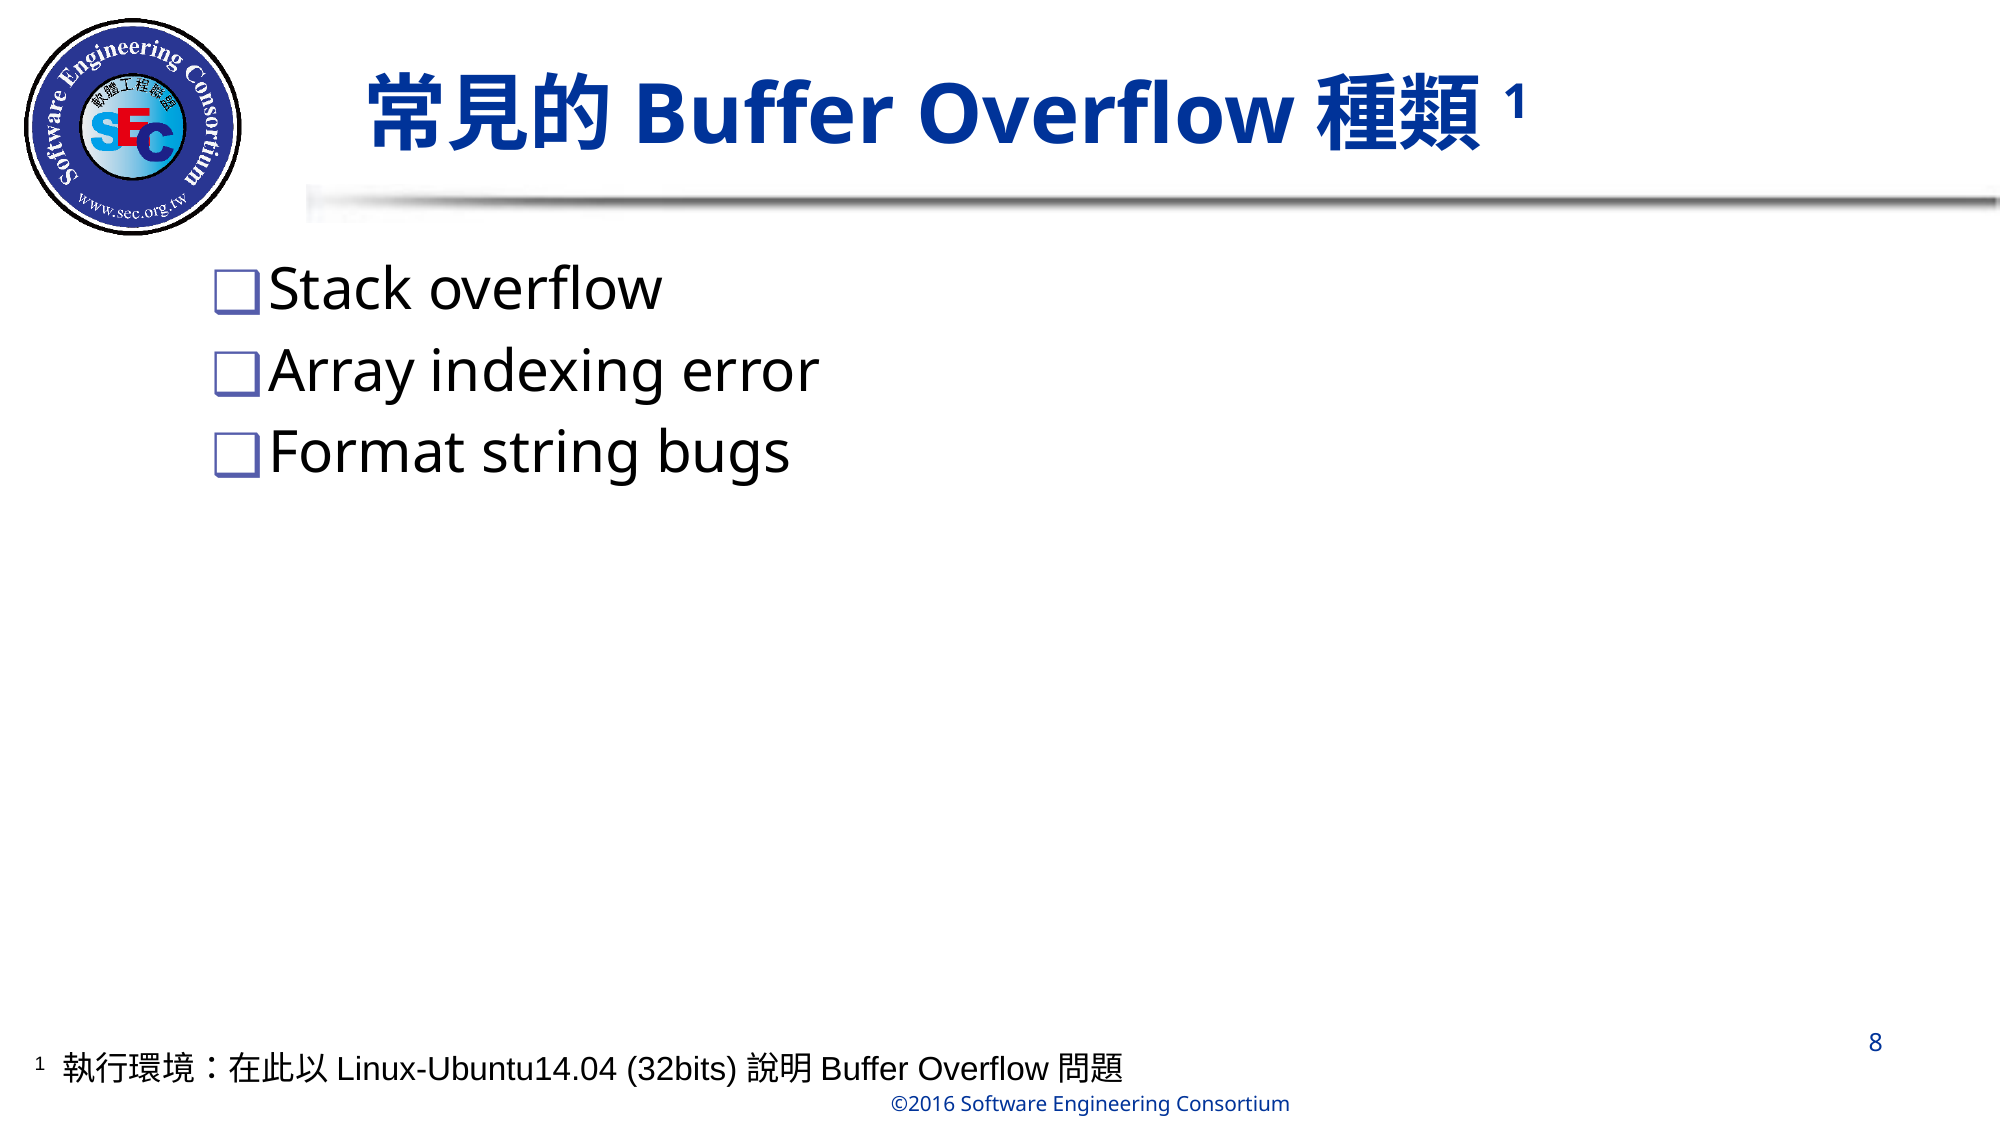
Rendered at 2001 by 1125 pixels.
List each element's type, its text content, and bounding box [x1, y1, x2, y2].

picture [306, 184, 2000, 223]
title 常見的Buffer Overflow種類1 [348, 42, 2000, 179]
text_box 1 執行環境：在此以Linux-Ubuntu14.04 (32bits)說明Buffer Overflow問題 [19, 1039, 1520, 1095]
slide_number ‹#› [1481, 1019, 1898, 1094]
picture [0, 0, 265, 259]
list Stack overflow Array indexing error Format string bugs [196, 243, 1898, 1000]
